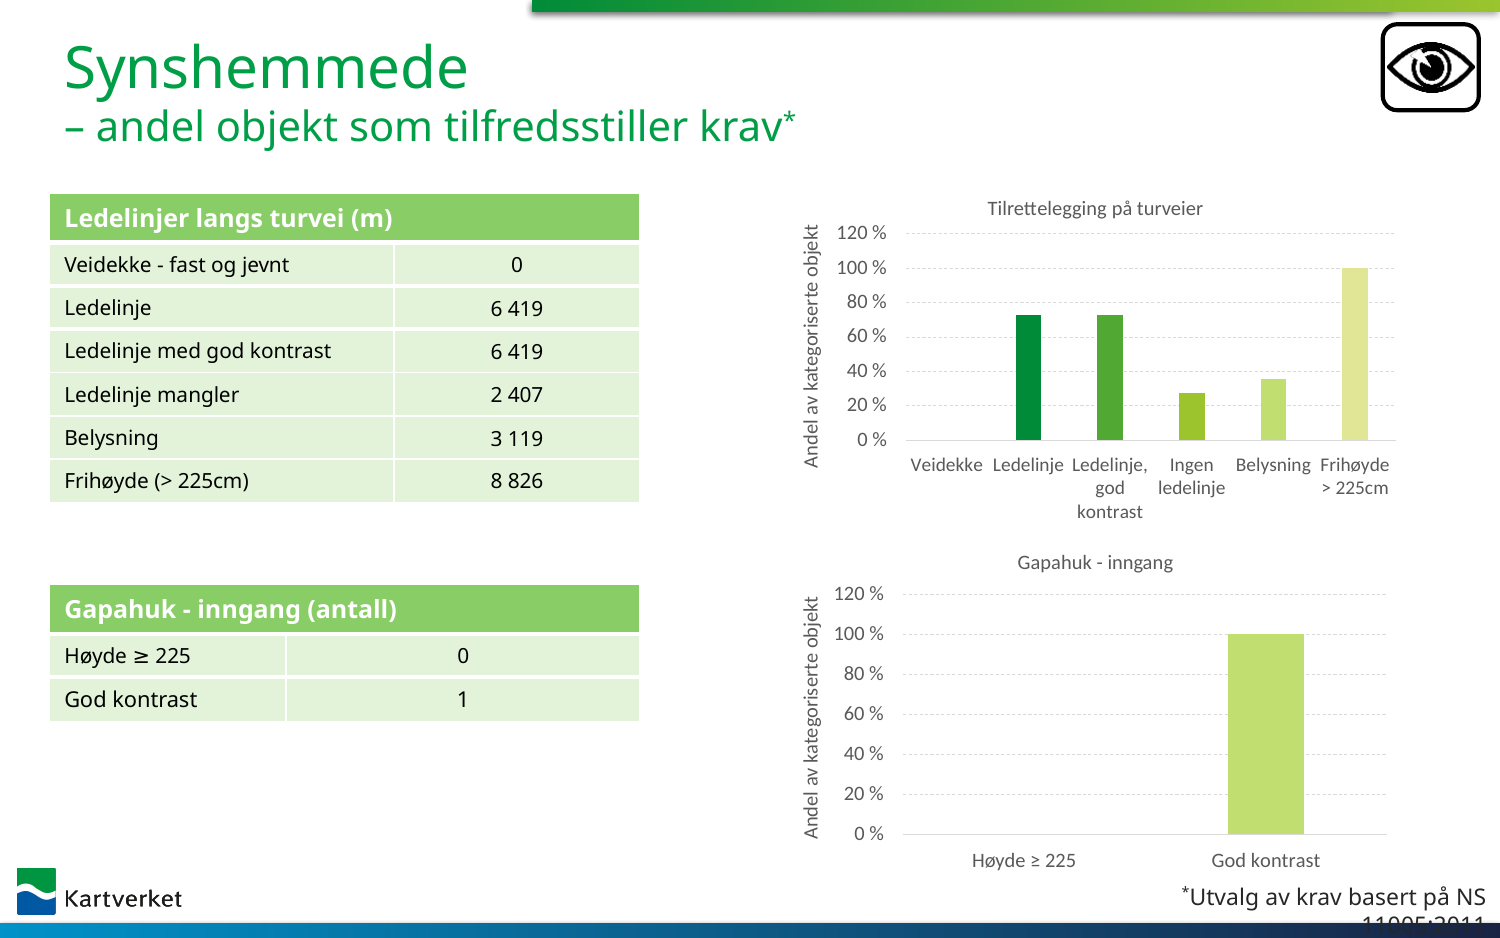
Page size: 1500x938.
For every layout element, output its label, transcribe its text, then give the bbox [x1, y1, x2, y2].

table_header Gapahuk - inngang (antall) [50, 585, 639, 632]
table_header Ledelinjer langs turvei (m) [50, 194, 639, 240]
table_cell Ledelinje med god kontrast [50, 331, 393, 372]
table_cell Veidekke - fast og jevnt [50, 245, 393, 284]
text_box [1382, 24, 1480, 111]
table_cell 3 119 [395, 417, 639, 458]
picture [791, 541, 1400, 880]
table_cell Ledelinje [50, 288, 393, 327]
table_cell Høyde ≥ 225 [50, 636, 285, 675]
table_cell Ledelinje mangler [50, 373, 393, 415]
table_cell 6 419 [395, 331, 639, 372]
table_cell 1 [287, 679, 639, 721]
text_box *Utvalg av krav basert på NS 11005:2011 [1068, 873, 1500, 938]
table_cell Belysning [50, 417, 393, 458]
table_cell 2 407 [395, 373, 639, 415]
text_box Synshemmede – andel objekt som tilfredsstiller krav* [49, 24, 1431, 158]
table_cell 0 [395, 245, 639, 284]
table_cell Frihøyde (> 225cm) [50, 460, 393, 502]
table_cell 0 [287, 636, 639, 675]
table_cell 8 826 [395, 460, 639, 502]
picture [791, 187, 1400, 526]
table_cell God kontrast [50, 679, 285, 721]
table_cell 6 419 [395, 288, 639, 327]
